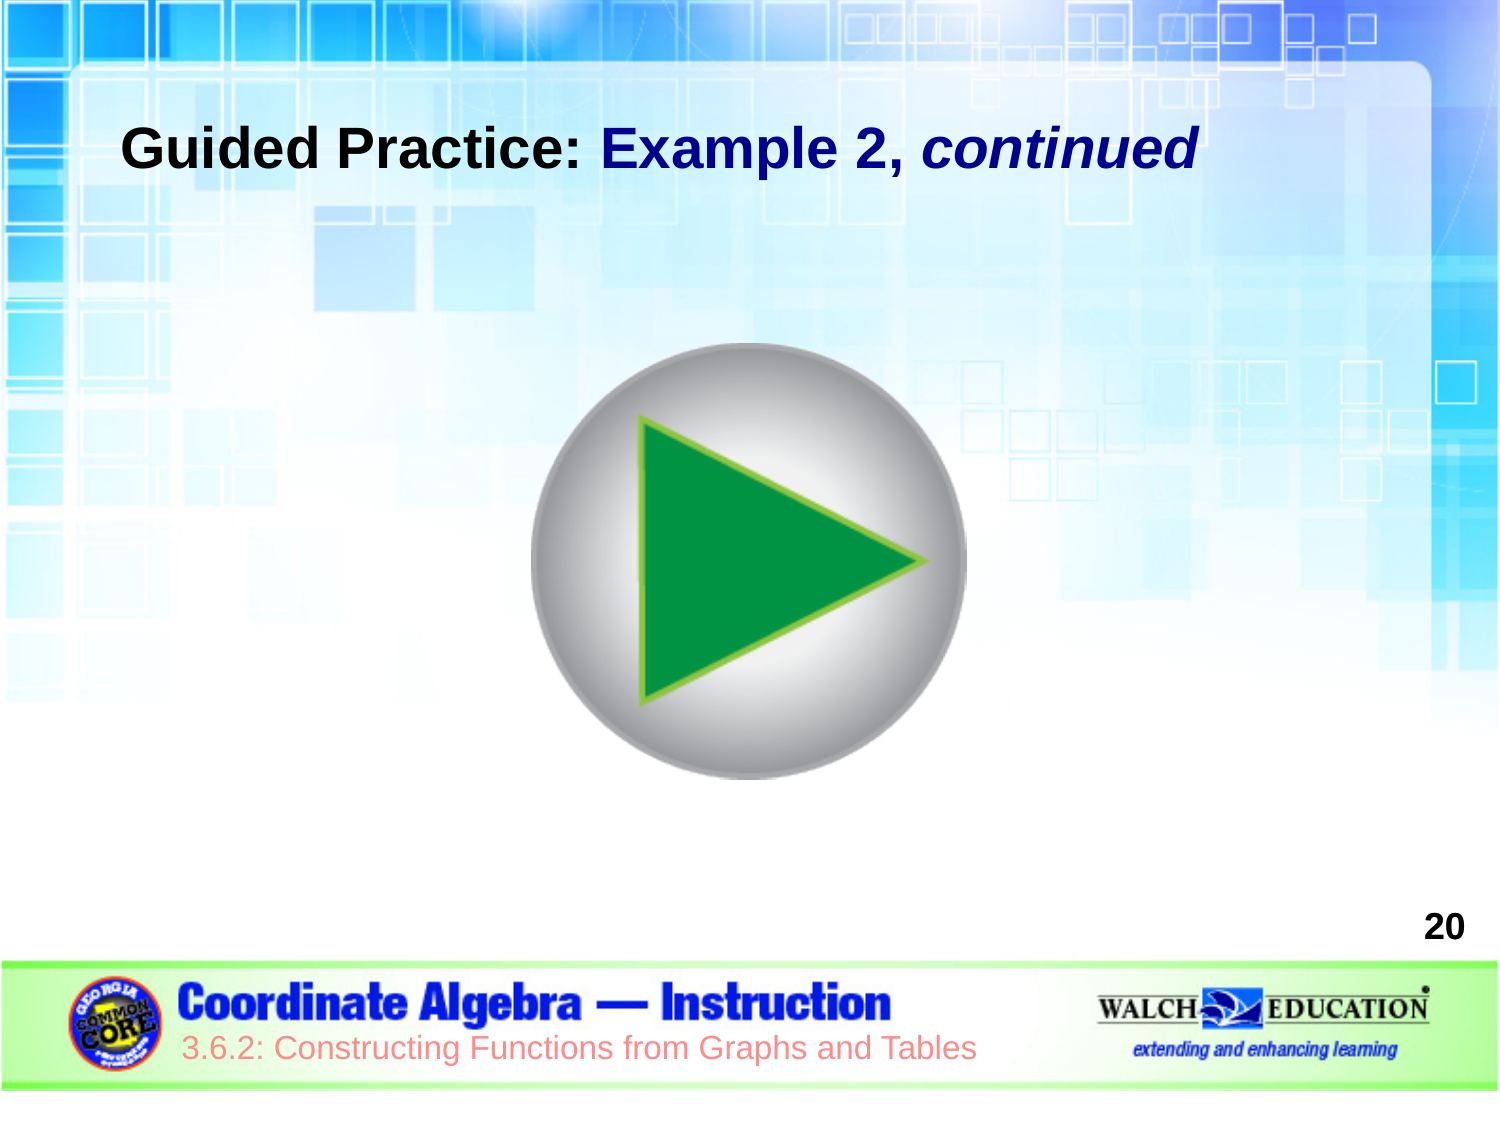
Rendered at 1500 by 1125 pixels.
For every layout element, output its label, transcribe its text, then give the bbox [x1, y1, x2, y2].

footer 3.6.2: Constructing Functions from Graphs and Tables [166, 1024, 1080, 1069]
text_box [164, 1020, 1072, 1064]
text_box 20 [1361, 901, 1481, 949]
text_box Guided Practice: Example 2, continued [105, 103, 1394, 925]
picture [1, 0, 1500, 1091]
